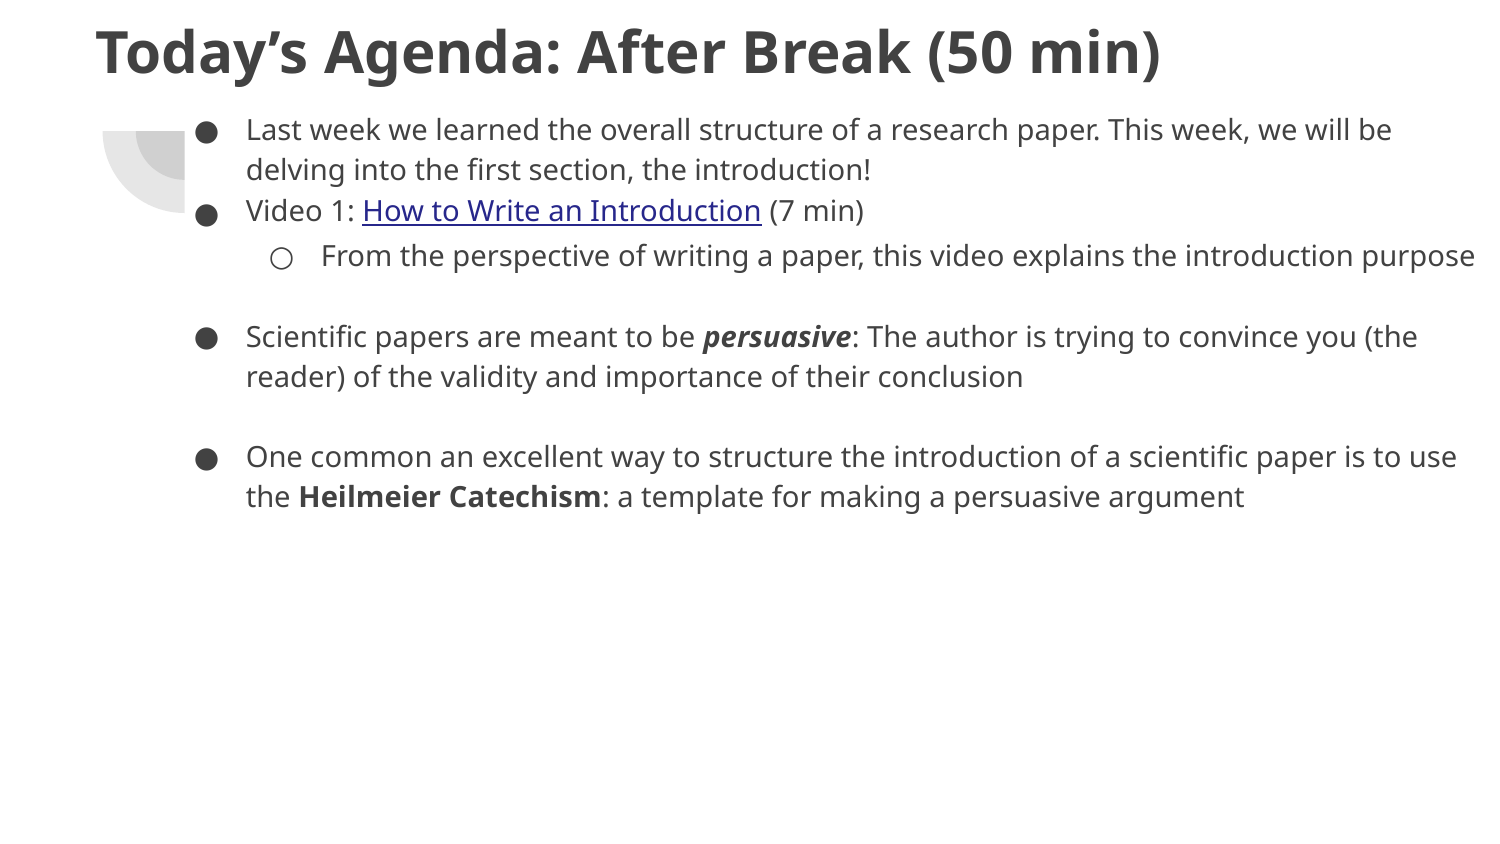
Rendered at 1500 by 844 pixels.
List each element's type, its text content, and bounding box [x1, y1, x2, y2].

title Today’s Agenda: After Break (50 min) [80, 0, 1235, 91]
list Last week we learned the overall structure of a research paper. This week, we will be delving into the first section, the introduction! Video 1: How to Write an Introduction (7 min) From the perspective of writing a paper, this video explains the introduction purpose Scientific papers are meant to be persuasive: The author is trying to convince you (the reader) of the validity and importance of their conclusion One common an excellent way to structure the introduction of a scientific paper is to use the Heilmeier Catechism: a template for making a persuasive argument [80, 91, 1500, 671]
